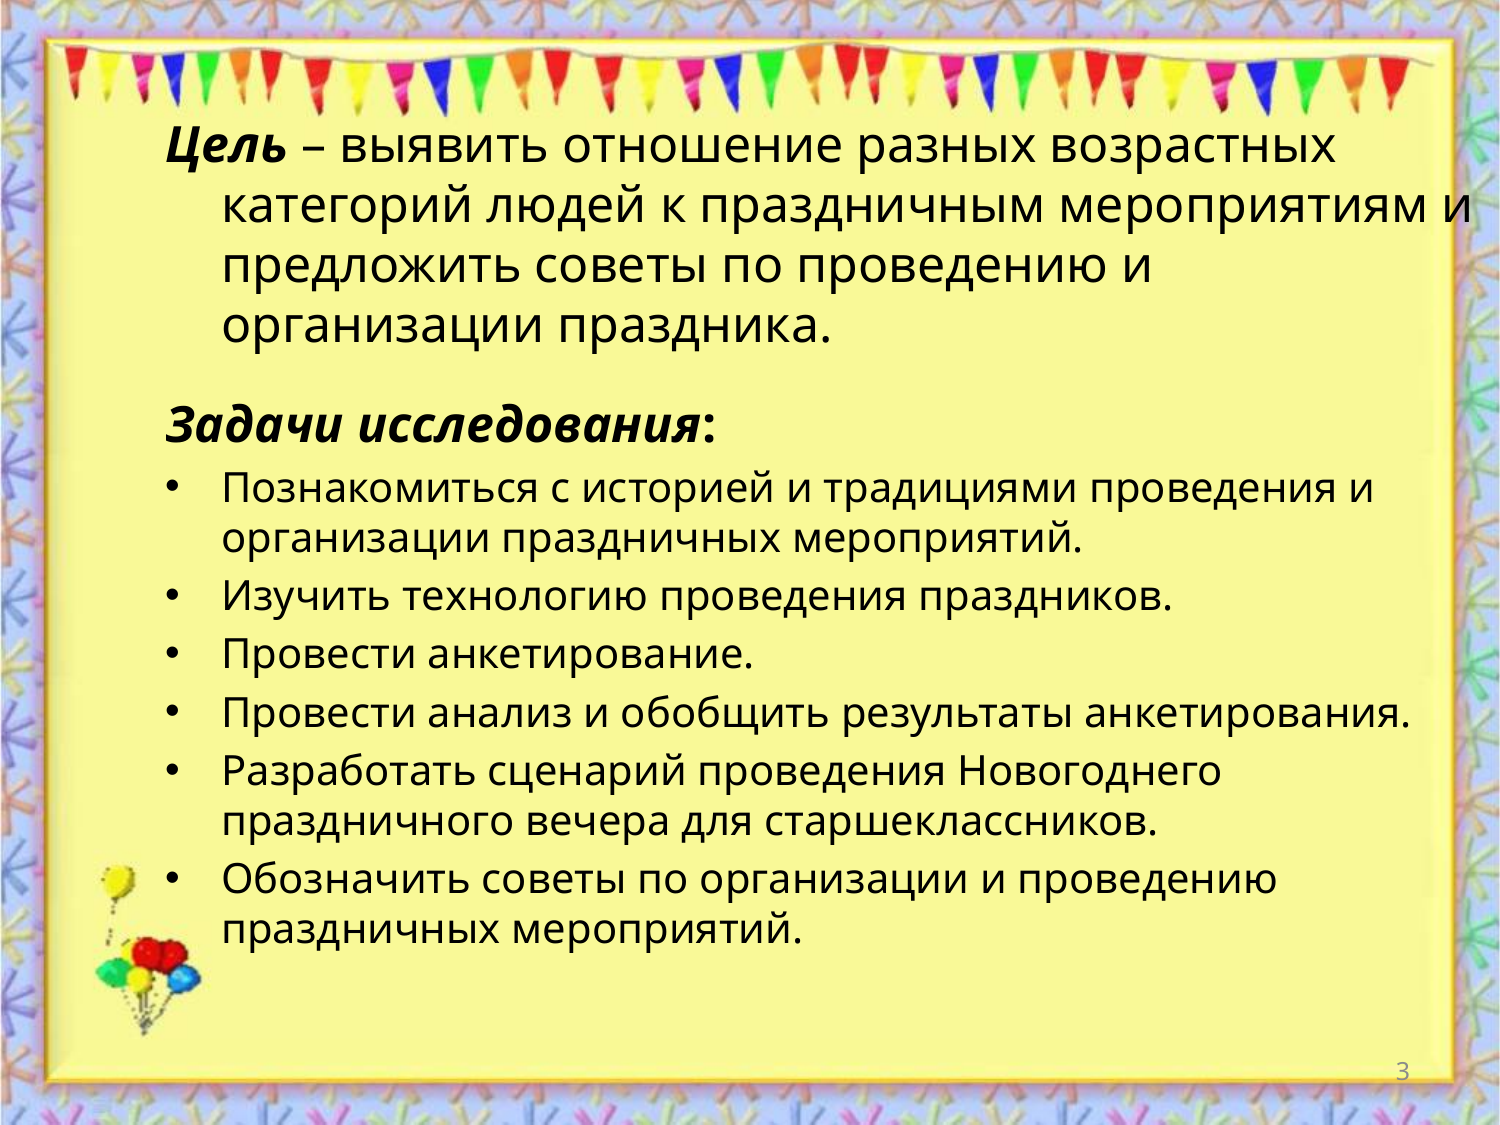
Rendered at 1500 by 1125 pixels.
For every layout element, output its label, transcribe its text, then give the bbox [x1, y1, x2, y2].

slide_number 3 [1074, 1042, 1425, 1103]
list Цель – выявить отношение разных возрастных категорий людей к праздничным мероприятиям и предложить советы по проведению и организации праздника. Задачи исследования: Познакомиться с историей и традициями проведения и организации праздничных мероприятий. Изучить технологию проведения праздников. Провести анкетирование. Провести анализ и обобщить результаты анкетирования. Разработать сценарий проведения Новогоднего праздничного вечера для старшеклассников. Обозначить советы по организации и проведению праздничных мероприятий. [149, 105, 1500, 985]
picture [0, 0, 1500, 1125]
